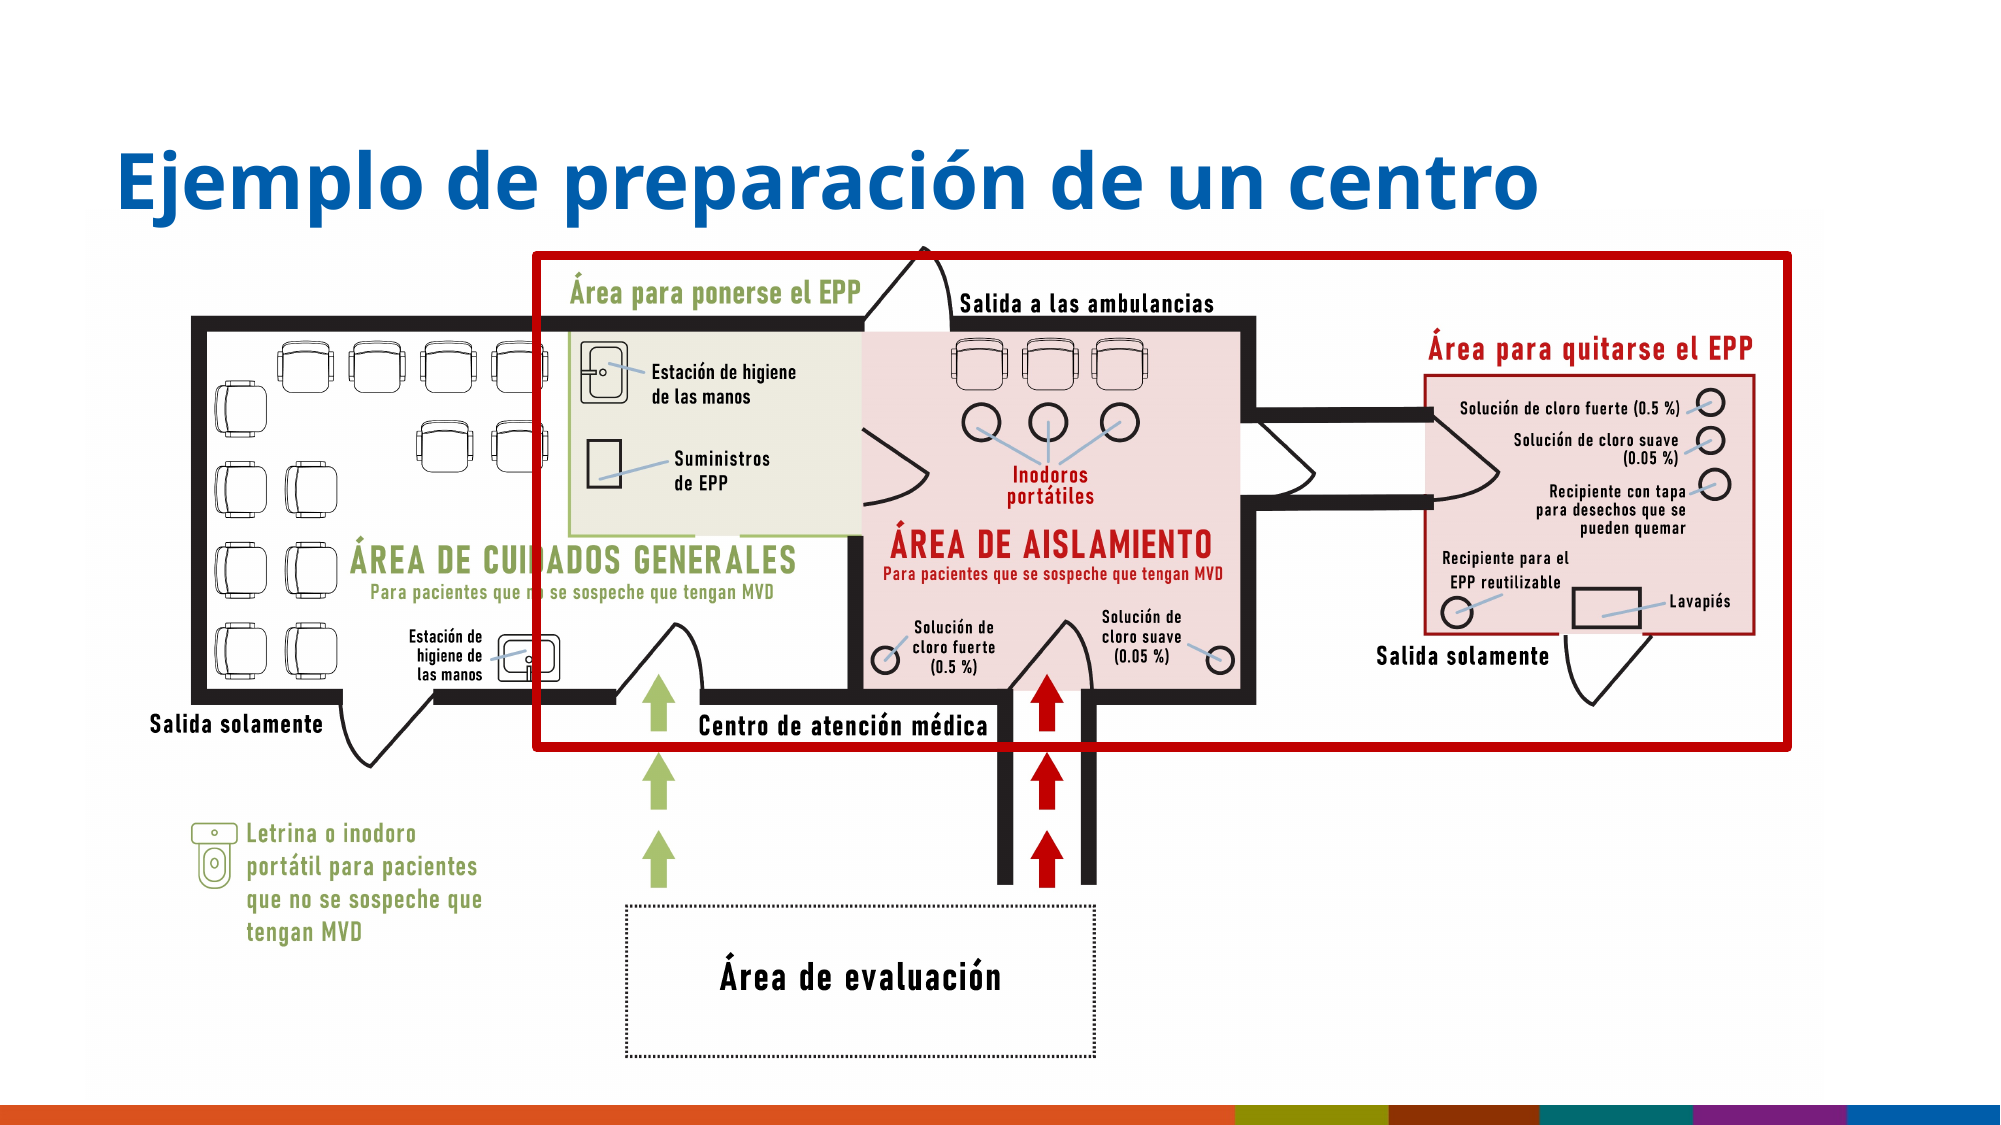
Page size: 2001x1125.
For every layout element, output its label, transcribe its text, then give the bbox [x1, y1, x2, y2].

title Ejemplo de preparación de un centro [99, 45, 1900, 233]
picture [84, 208, 1824, 1100]
picture [0, 1105, 2000, 1125]
